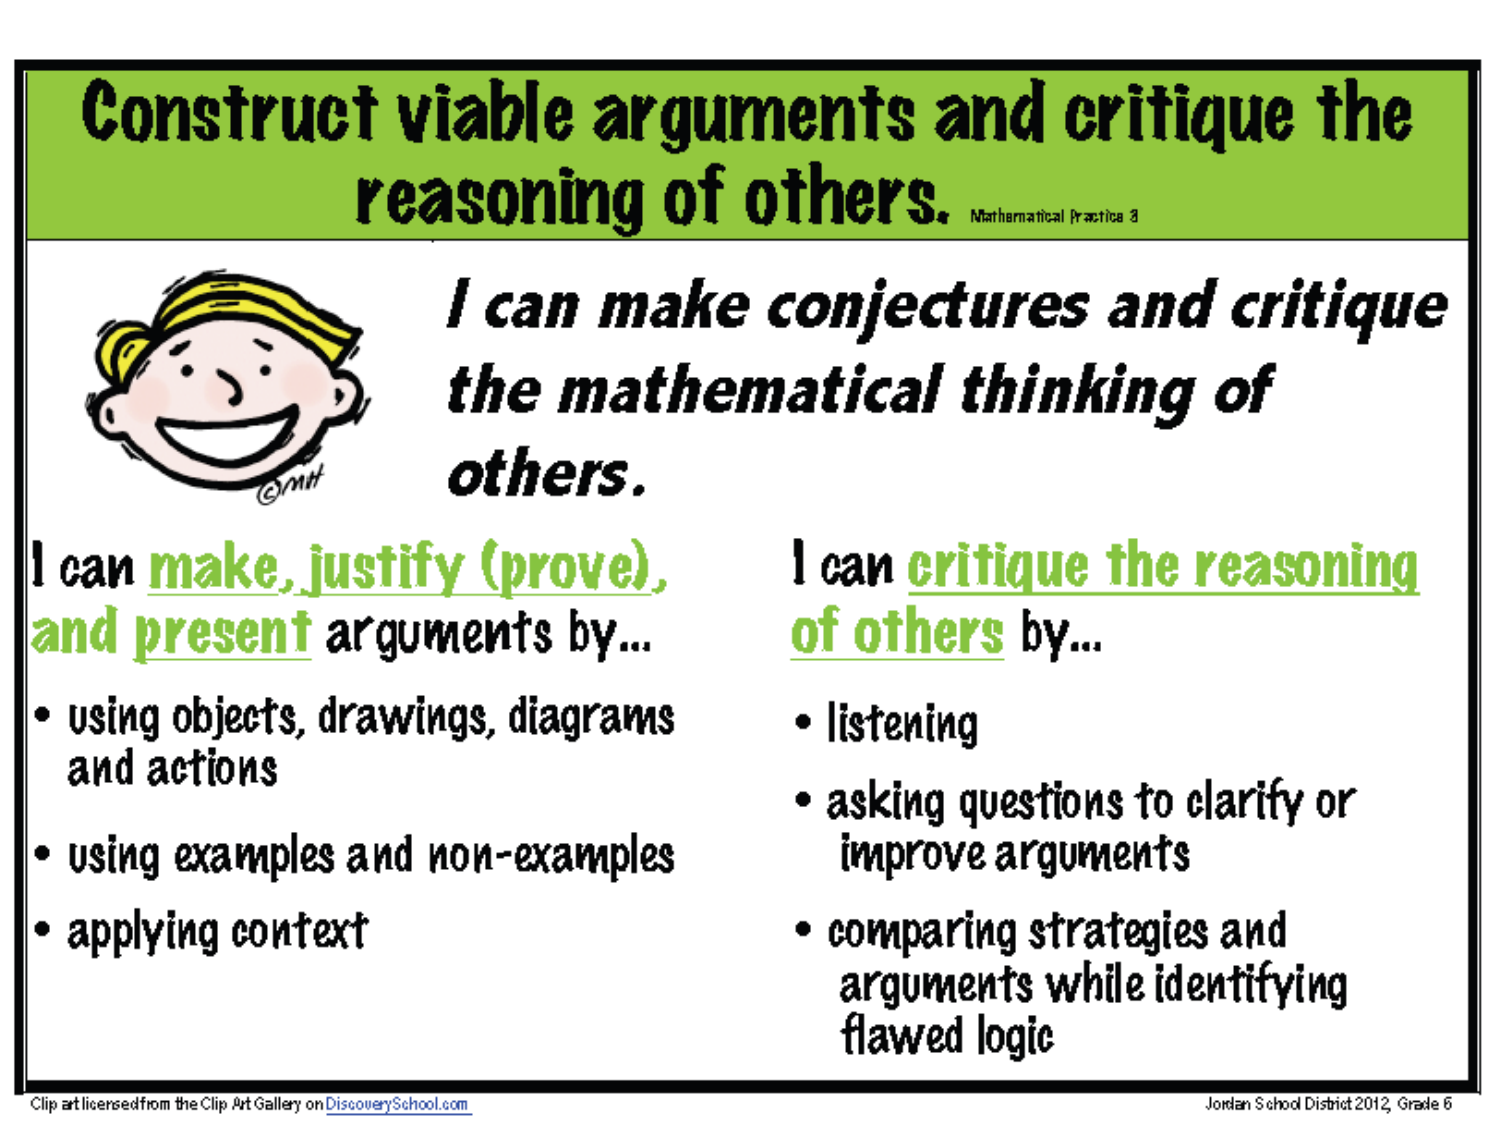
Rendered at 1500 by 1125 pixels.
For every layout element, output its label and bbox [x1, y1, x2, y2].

list [0, 47, 1500, 1125]
